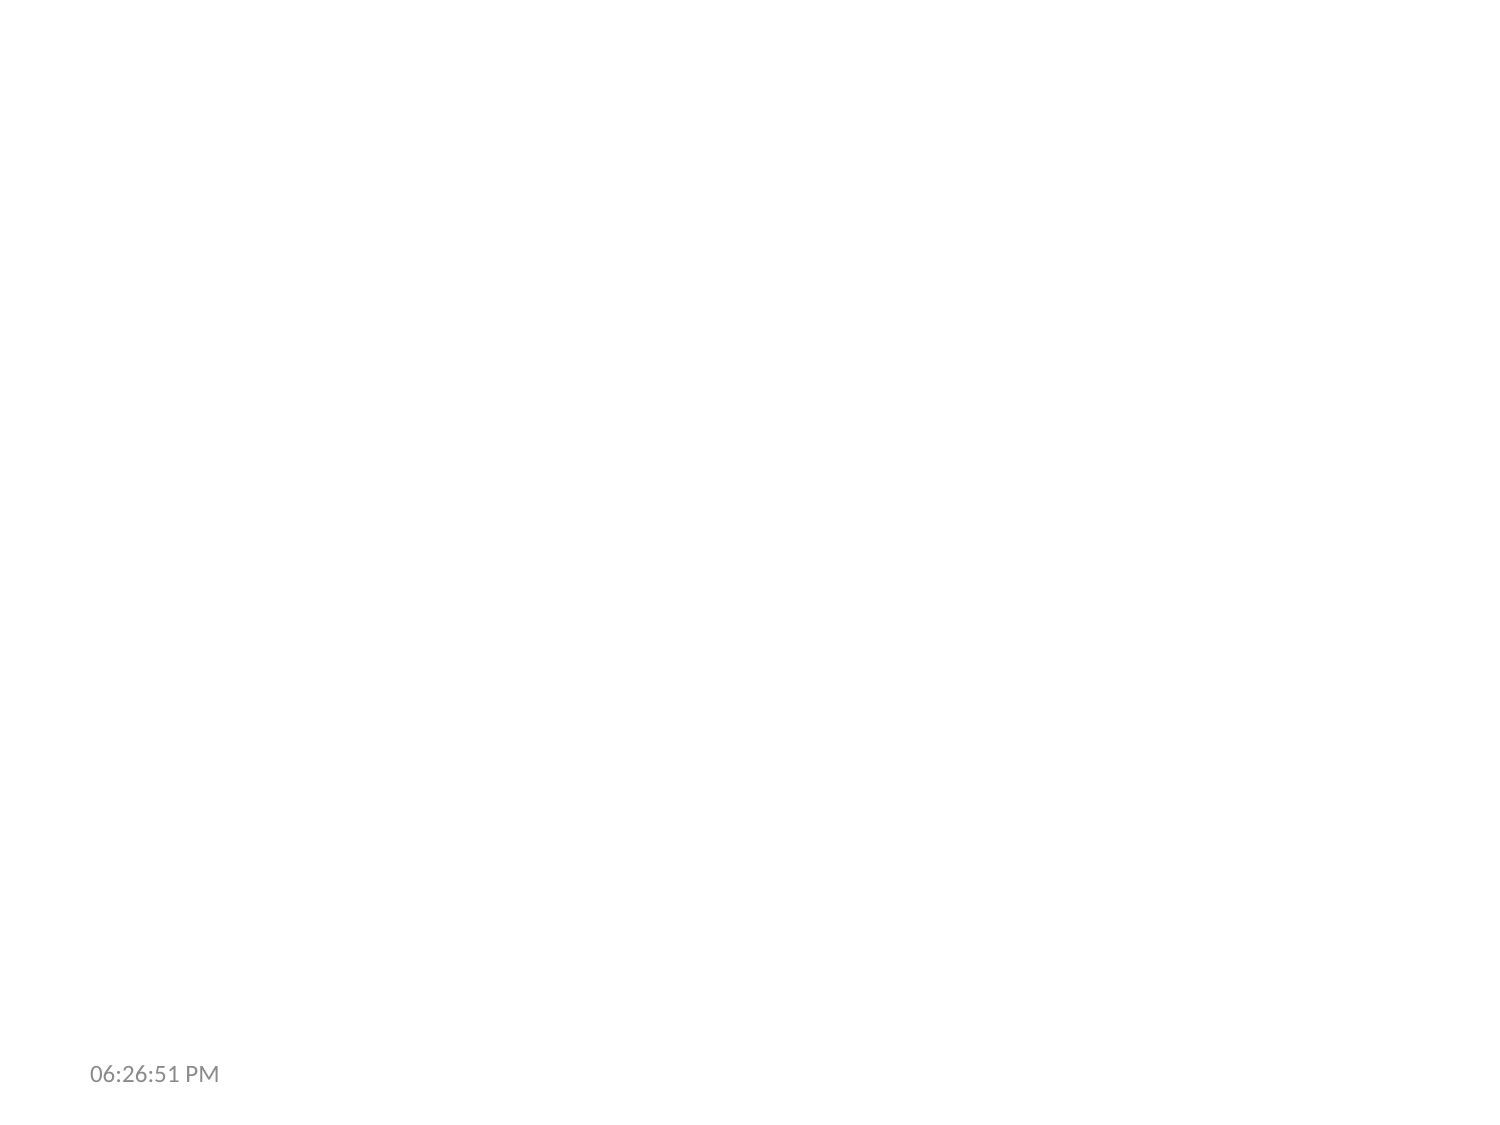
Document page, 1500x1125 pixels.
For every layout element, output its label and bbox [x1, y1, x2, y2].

slide_number [75, 1042, 425, 1103]
